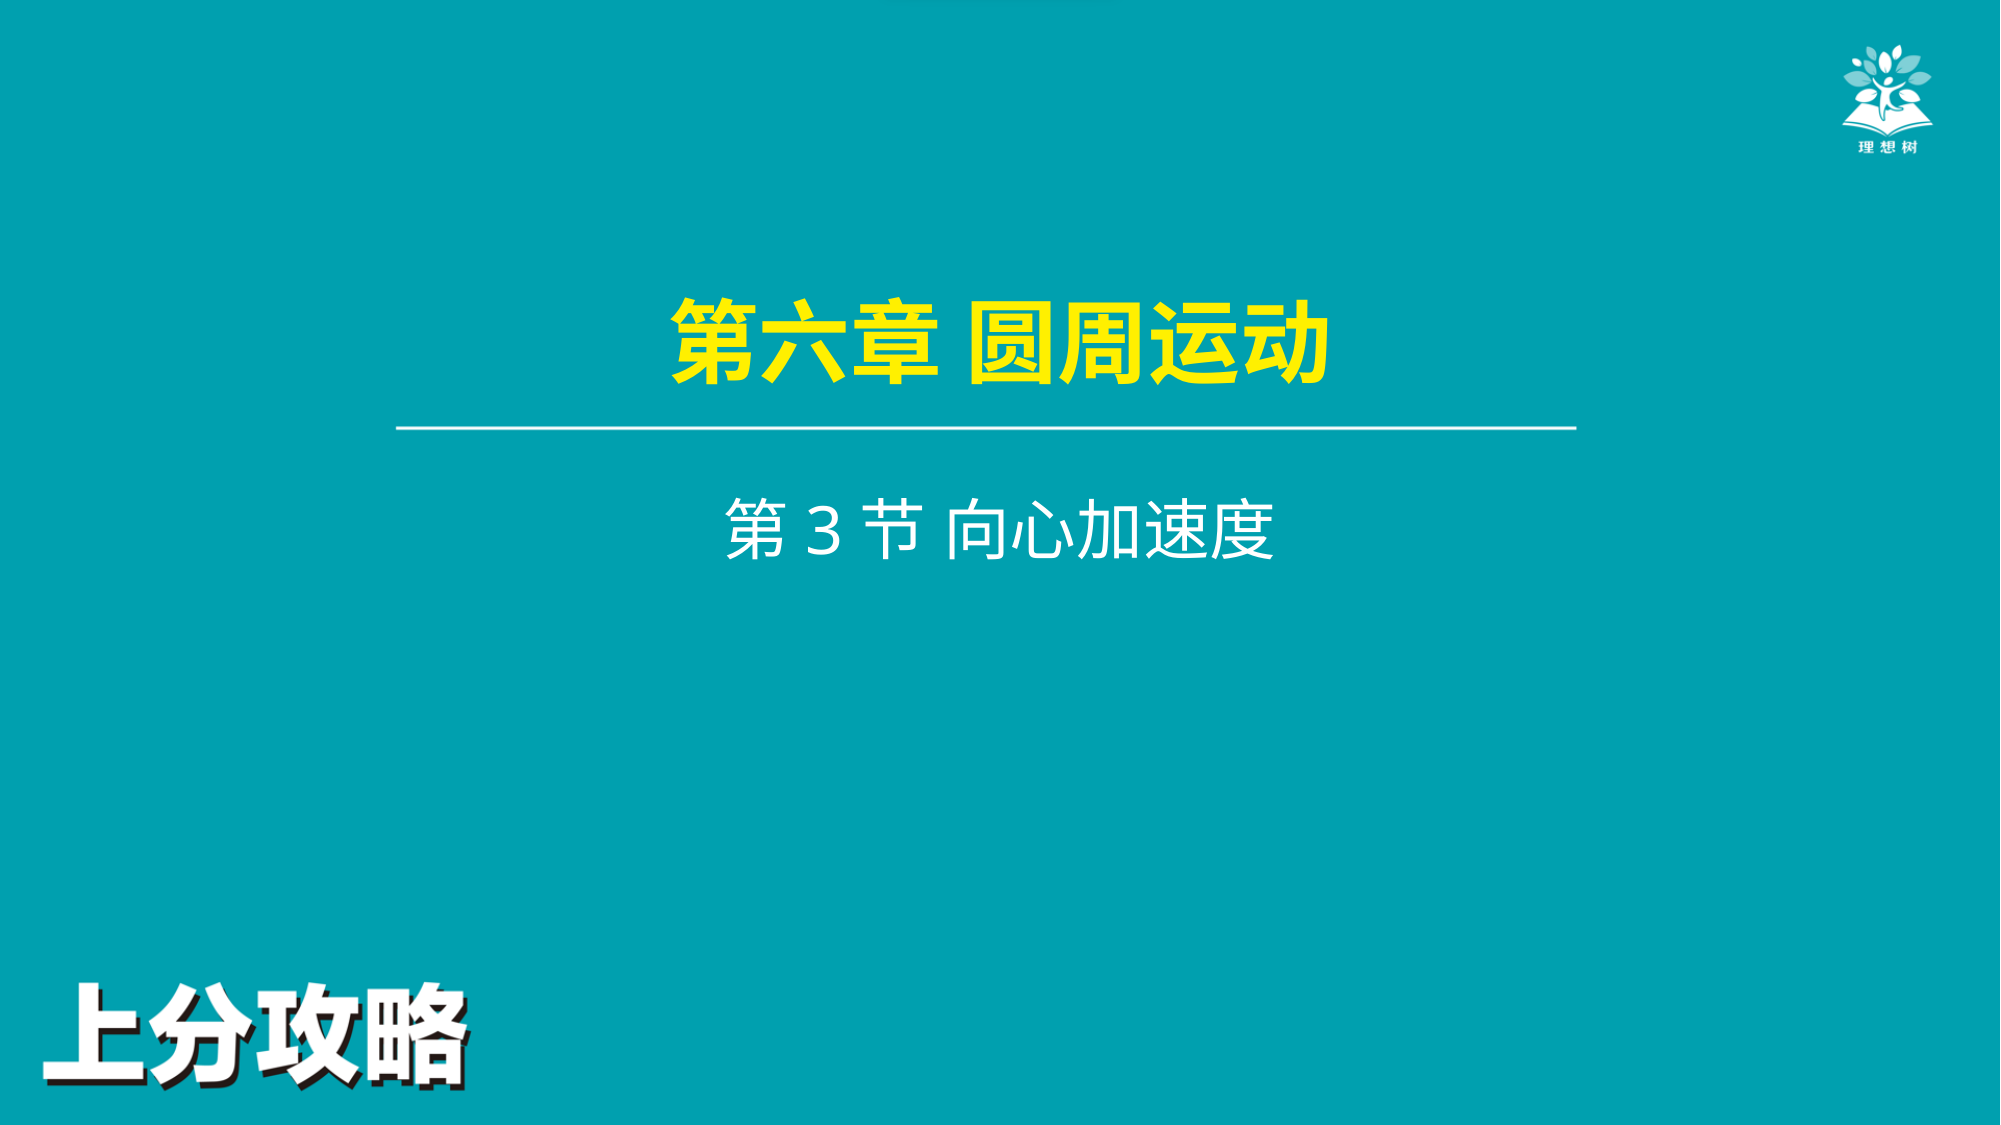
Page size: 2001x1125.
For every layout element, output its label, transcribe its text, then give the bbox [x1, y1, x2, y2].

text_box 第3节 向心加速度 [0, 472, 2000, 579]
picture [0, 579, 2000, 1125]
picture [0, 413, 2000, 472]
text_box 第六章 圆周运动 [0, 265, 2000, 413]
picture [0, 0, 2000, 265]
